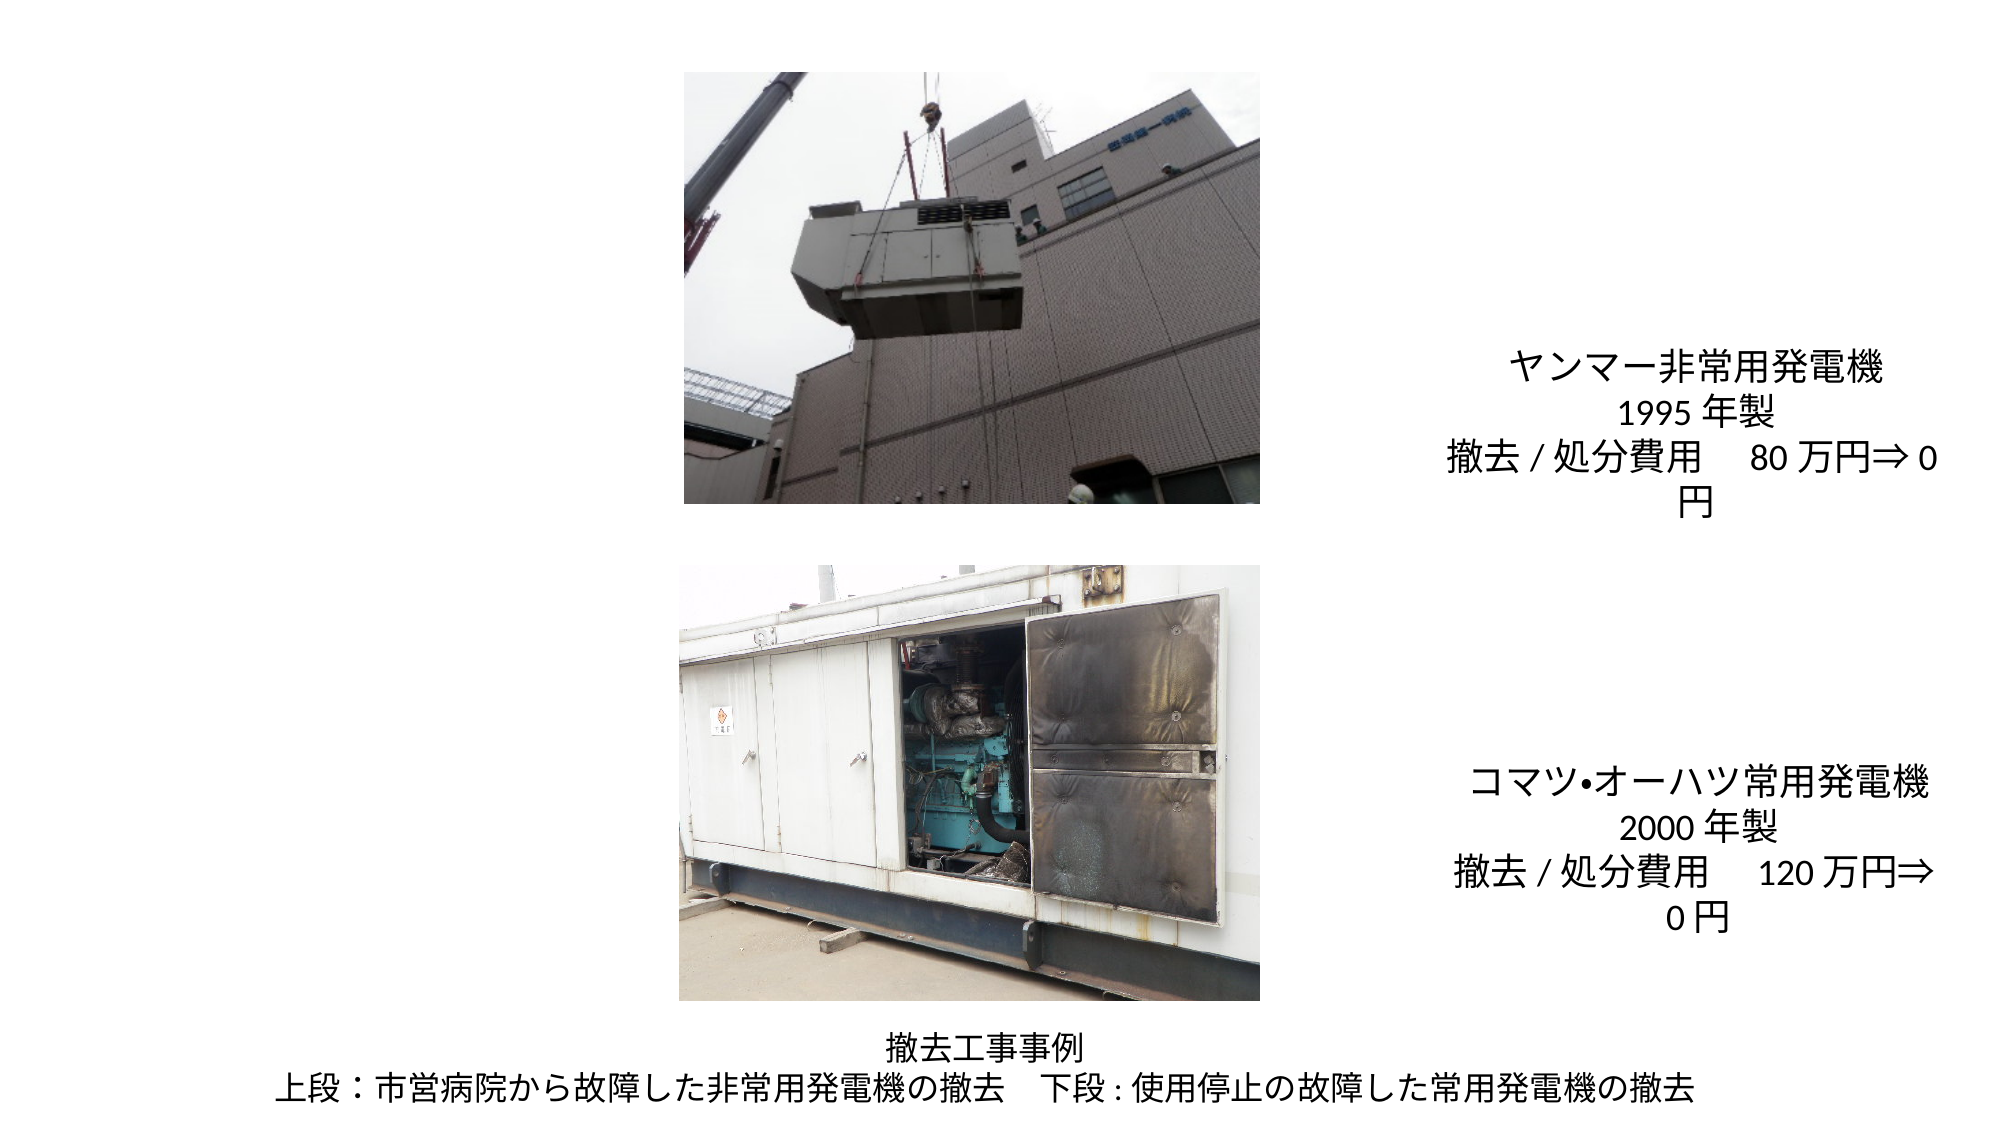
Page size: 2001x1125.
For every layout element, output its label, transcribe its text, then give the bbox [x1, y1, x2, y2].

text_box コマツ・オーハツ常用発電機 2000年製 撤去/処分費用 120万円⇒0円 [1434, 791, 1964, 905]
text_box 撤去工事事例 上段：市営病院から故障した非常用発電機の撤去 下段:使用停止の故障した常用発電機の撤去 [28, 1025, 1976, 1109]
text_box ヤンマー非常用発電機 1995年製 撤去/処分費用 80万円⇒0円 [1416, 330, 1976, 536]
picture [678, 565, 1260, 1001]
picture [684, 72, 1260, 504]
